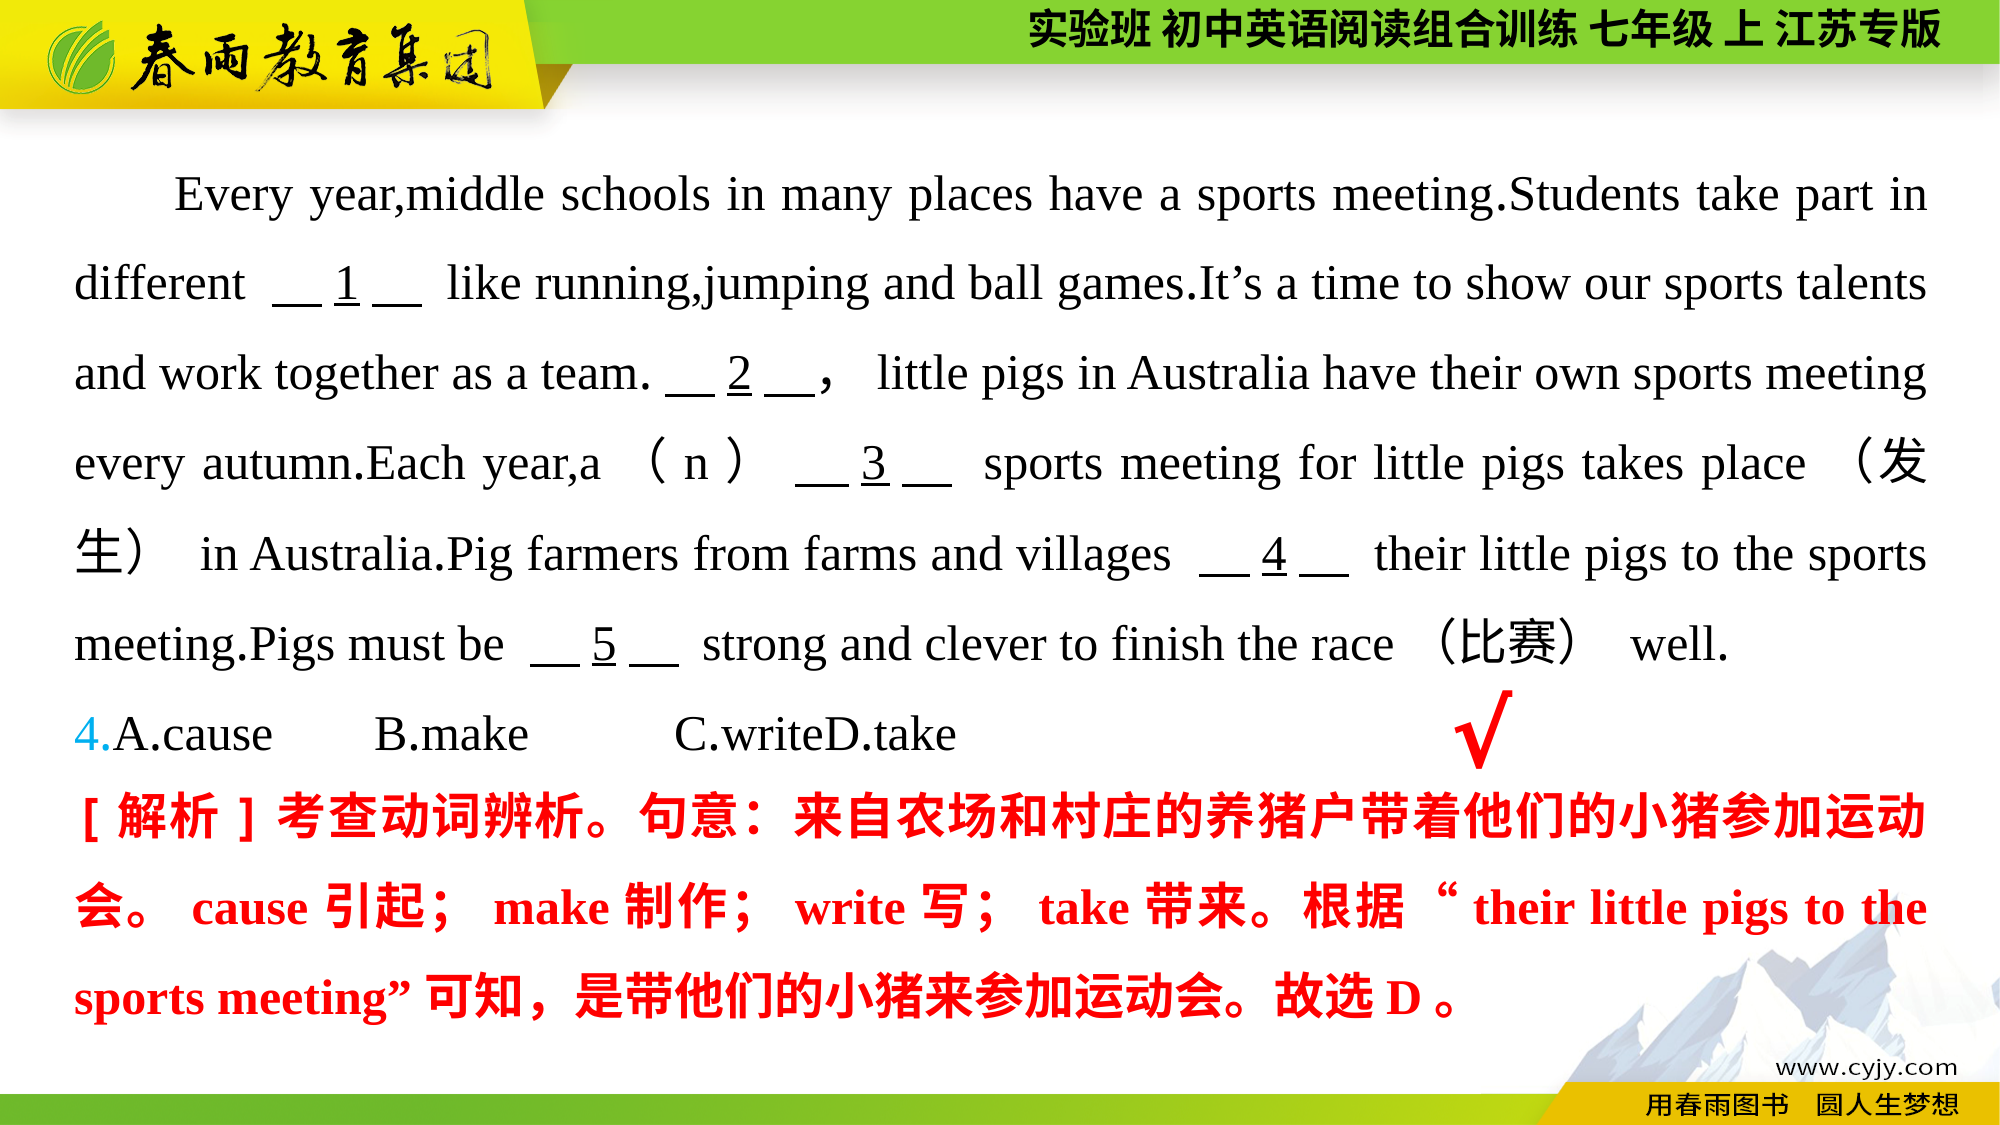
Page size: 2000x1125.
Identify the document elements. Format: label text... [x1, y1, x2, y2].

text_box [解析]考查动词辨析。句意：来自农场和村庄的养猪户带着他们的小猪参加运动会。cause引起；make制作；write写；take带来。根据“their little pigs to the sports meeting”可知，是带他们的小猪来参加运动会。故选D。 [59, 746, 1944, 1032]
picture [0, 0, 2000, 1125]
list Every year,middle schools in many places have a sports meeting.Students take part in different 1 like running,jumping and ball games.It’s a time to show our sports talents and work together as a team. 2 ，little pigs in Australia have their own sports meeting every autumn.Each year,a（n） 3 sports meeting for little pigs takes place（发生） in Australia.Pig farmers from farms and villages 4 their little pigs to the sports meeting.Pigs must be 5 strong and clever to finish the race（比赛） well. 4.A.cause B.make C.write D.take [59, 122, 1944, 746]
